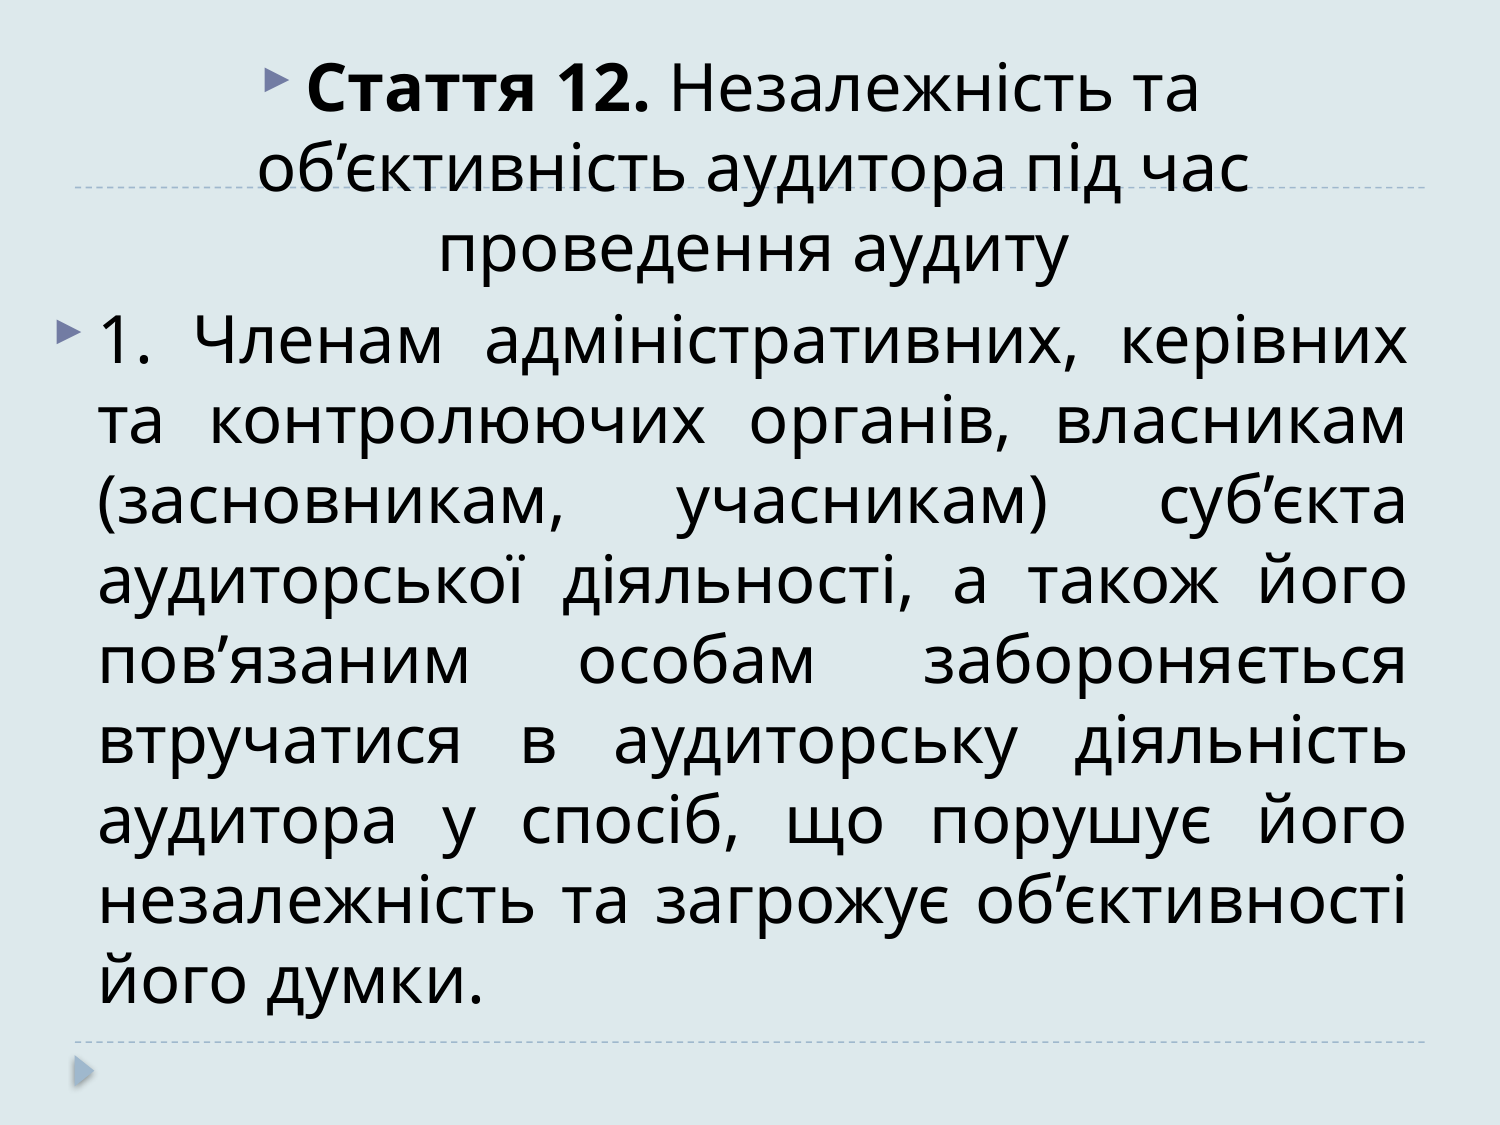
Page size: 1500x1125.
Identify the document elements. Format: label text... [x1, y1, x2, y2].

list Стаття 12. Незалежність та об’єктивність аудитора під час проведення аудиту 1. Членам адміністративних, керівних та контролюючих органів, власникам (засновникам, учасникам) суб’єкта аудиторської діяльності, а також його пов’язаним особам забороняється втручатися в аудиторську діяльність аудитора у спосіб, що порушує його незалежність та загрожує об’єктивності його думки. [37, 37, 1425, 1010]
